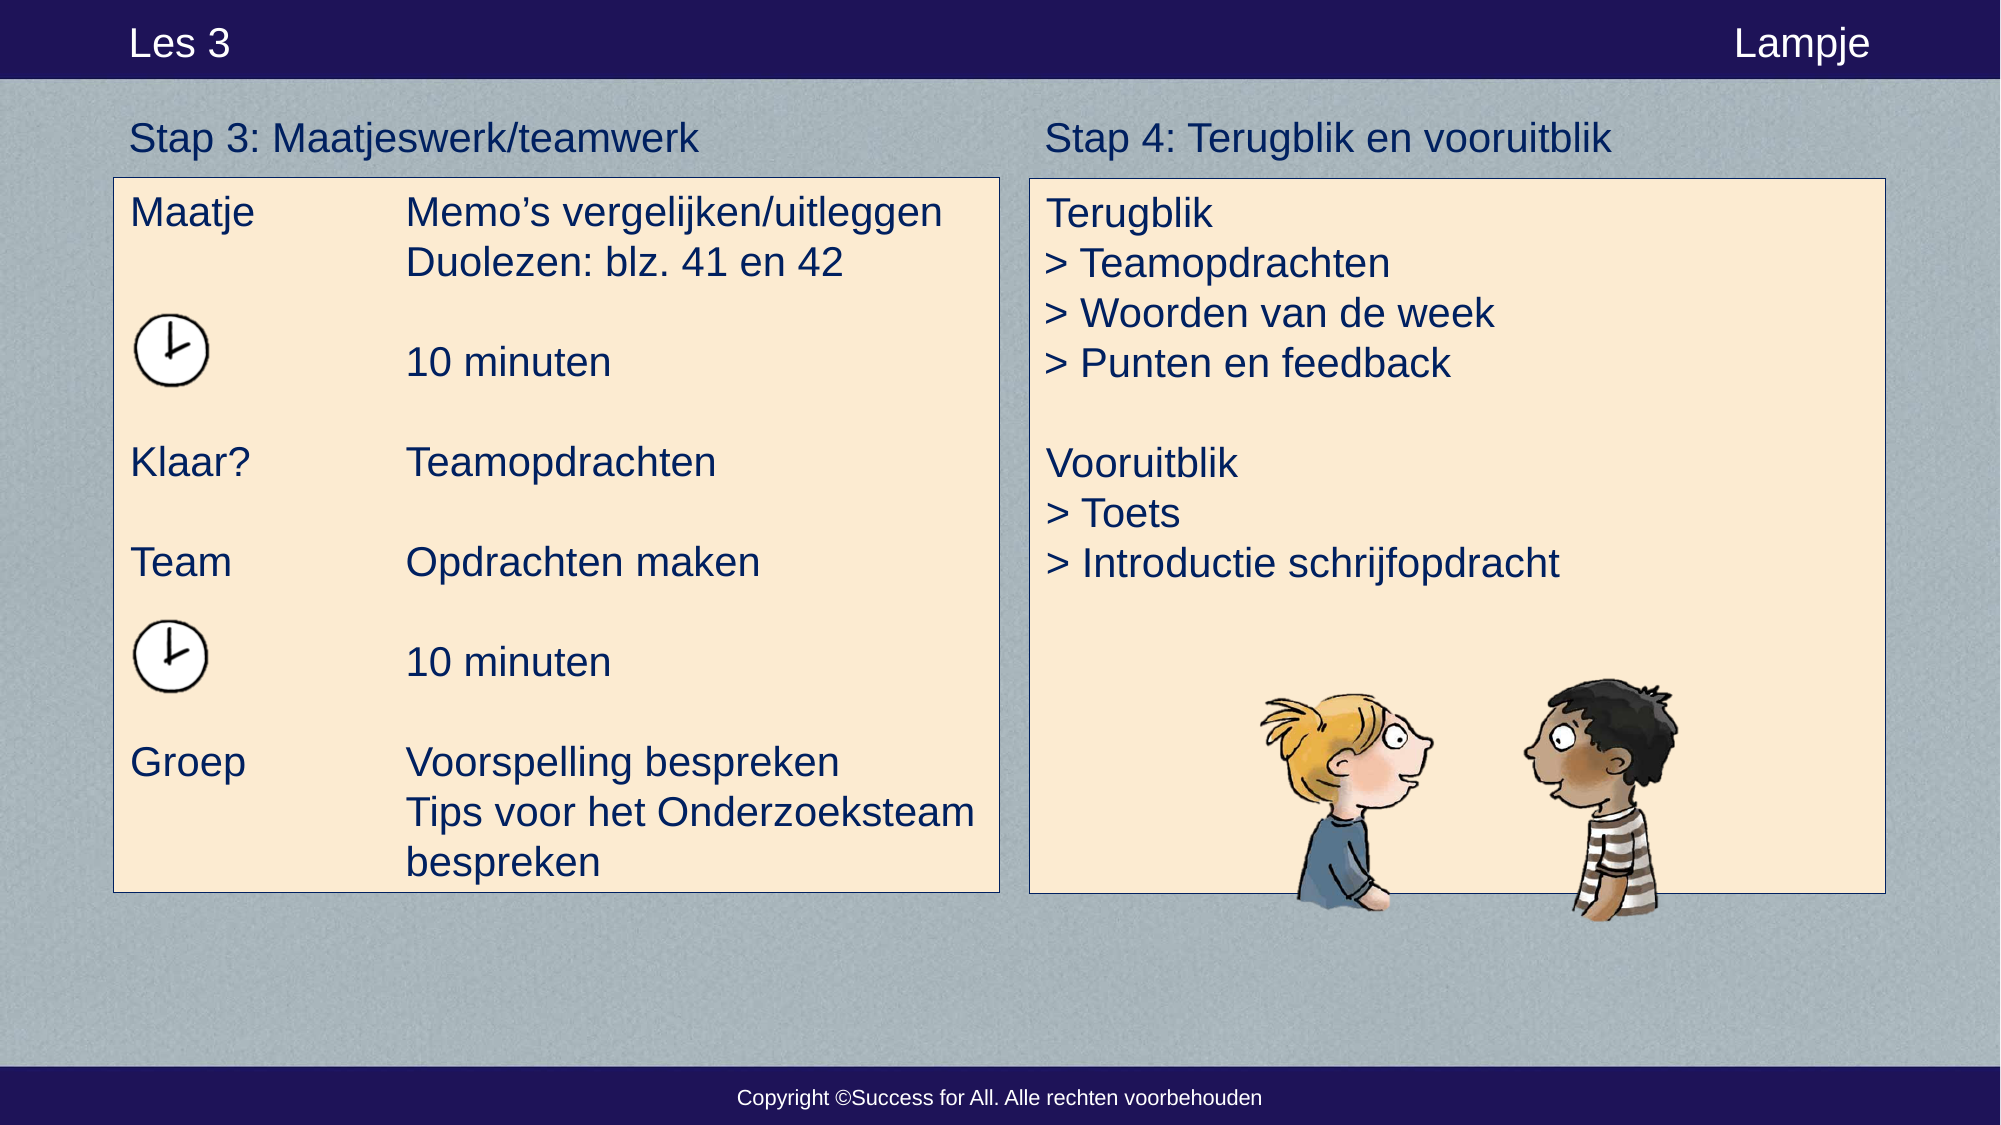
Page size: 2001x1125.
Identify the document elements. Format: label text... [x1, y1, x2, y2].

text_box Les 3 [114, 8, 354, 73]
text_box Lampje [999, 8, 1886, 73]
text_box Terugblik > Teamopdrachten > Woorden van de week > Punten en feedback Vooruitblik > Toets > Introductie schrijfopdracht [1029, 178, 1886, 894]
text_box Stap 3: Maatjeswerk/teamwerk [114, 103, 907, 169]
text_box Stap 4: Terugblik en vooruitblik [1029, 103, 1822, 169]
text_box Maatje Memo’s vergelijken/uitleggen Duolezen: blz. 41 en 42 10 minuten Klaar? Teamopdrachten Team Opdrachten maken 10 minuten Groep Voorspelling bespreken Tips voor het Onderzoeksteam bespreken [113, 177, 1000, 893]
picture [0, 0, 2001, 1125]
text_box Copyright ©Success for All. Alle rechten voorbehouden [0, 1076, 2000, 1125]
